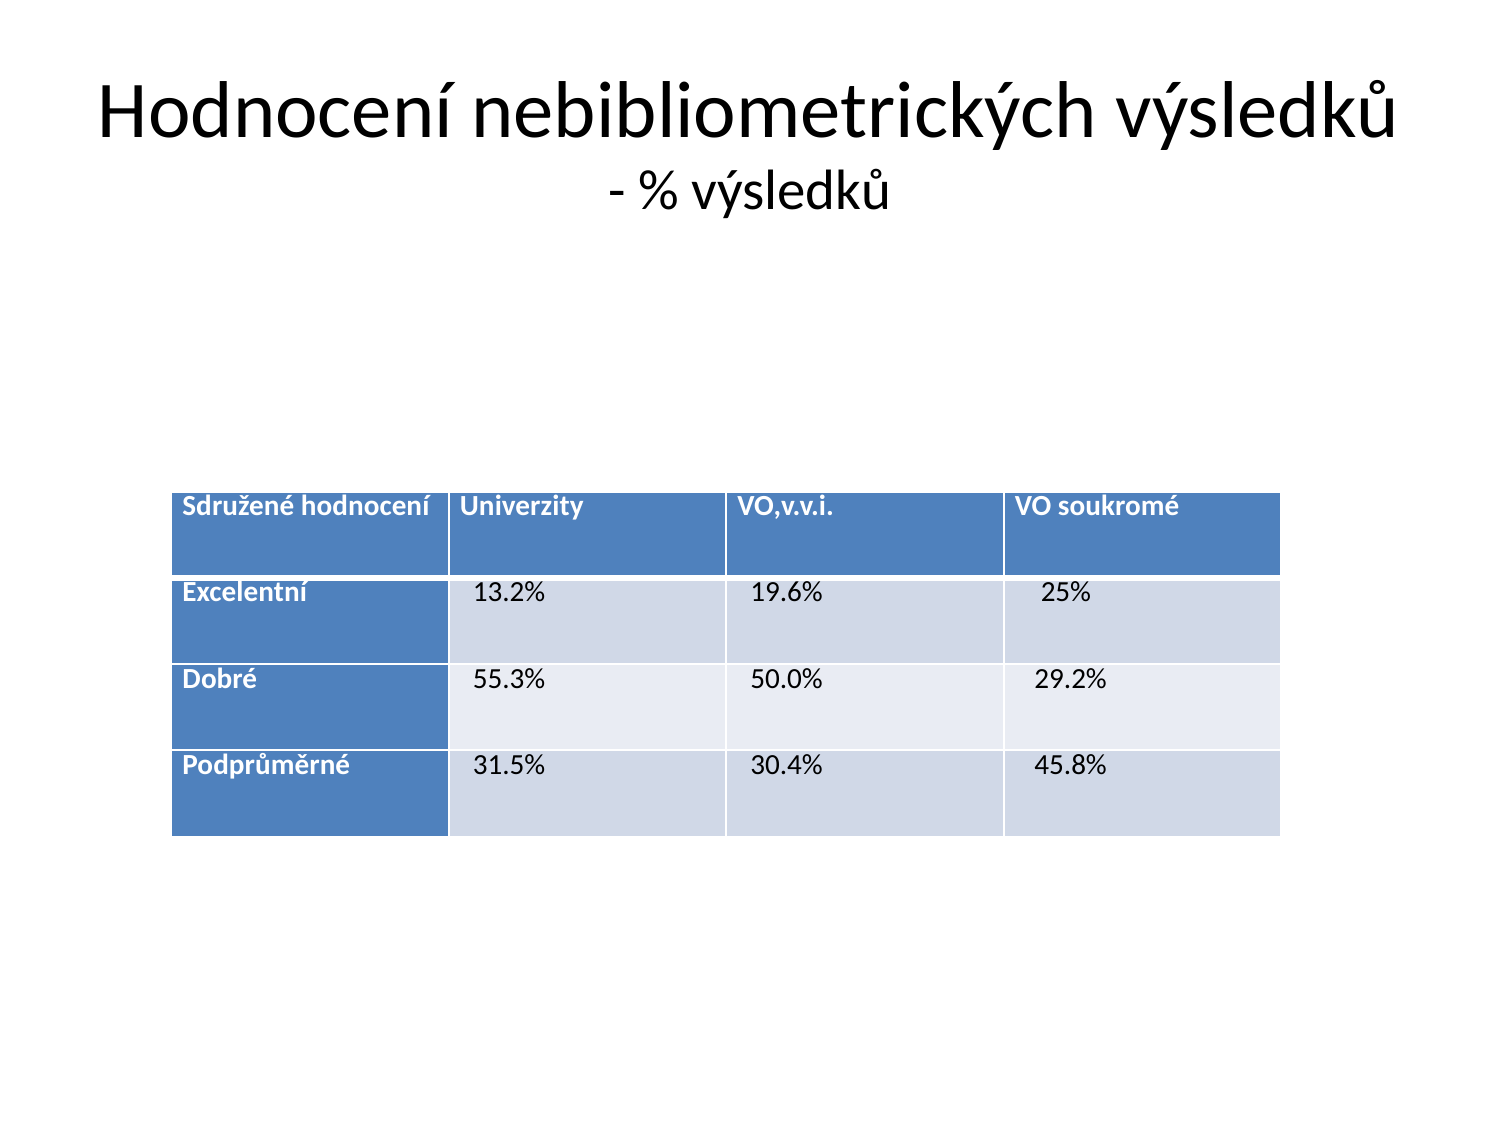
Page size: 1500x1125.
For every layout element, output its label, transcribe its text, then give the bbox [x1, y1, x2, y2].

table_cell Dobré [172, 665, 448, 749]
table_cell 55.3% [450, 665, 725, 749]
table_cell 13.2% [450, 581, 725, 663]
table_cell 50.0% [727, 665, 1003, 749]
table_header VO,v.v.i. [727, 493, 1003, 575]
table_cell Podprůměrné [172, 751, 448, 836]
table_cell 31.5% [450, 751, 725, 836]
table_header Sdružené hodnocení [172, 493, 448, 575]
table_cell 29.2% [1005, 665, 1280, 749]
table_header VO soukromé [1005, 493, 1280, 575]
table_cell 45.8% [1005, 751, 1280, 836]
table_cell 25% [1005, 581, 1280, 663]
title Hodnocení nebibliometrických výsledků - % výsledků [75, 45, 1425, 233]
table_cell 19.6% [727, 581, 1003, 663]
table_cell Excelentní [172, 581, 448, 663]
table_cell 30.4% [727, 751, 1003, 836]
table_header Univerzity [450, 493, 725, 575]
